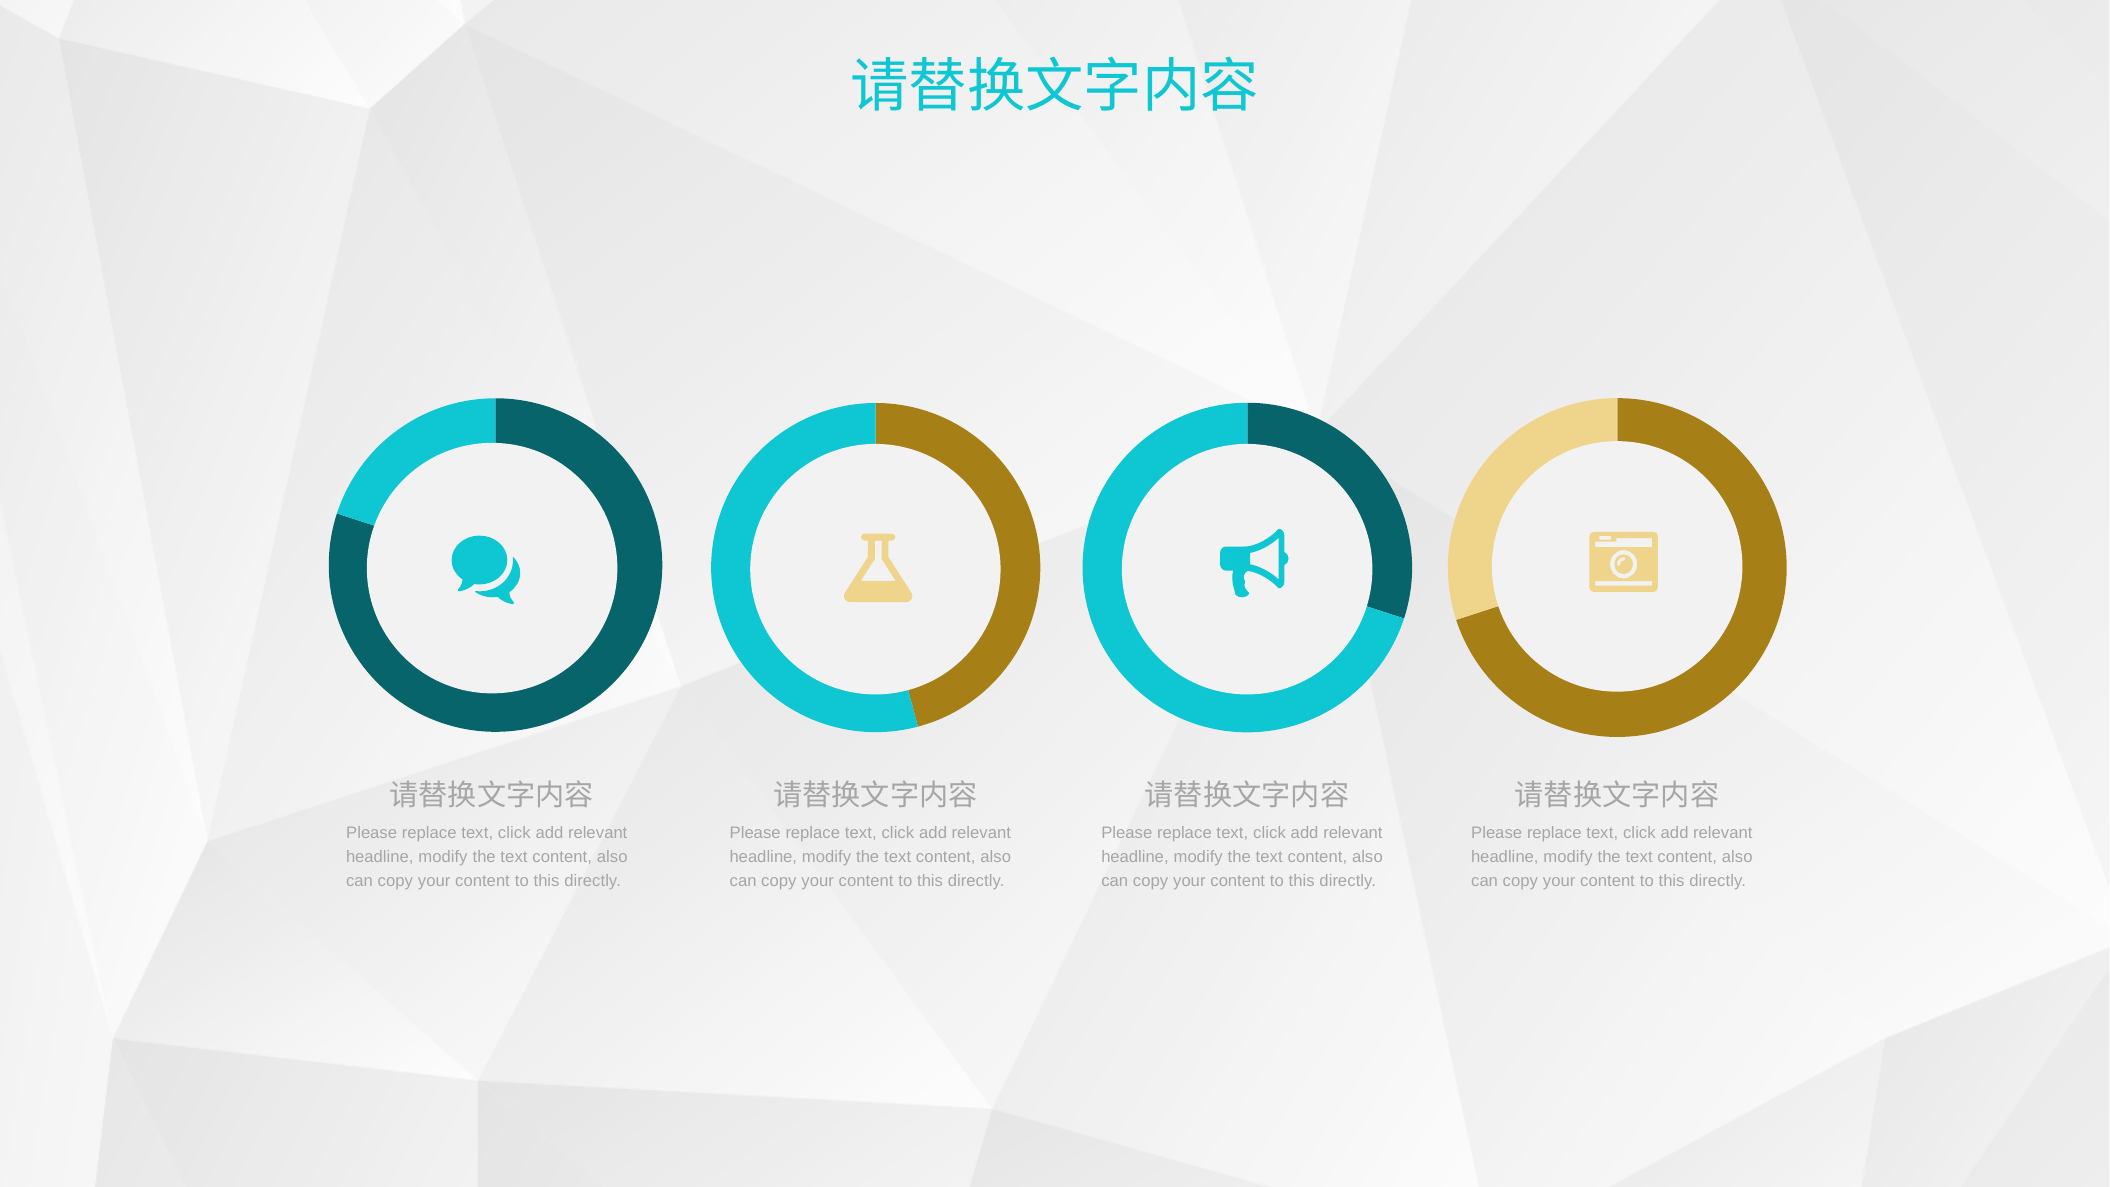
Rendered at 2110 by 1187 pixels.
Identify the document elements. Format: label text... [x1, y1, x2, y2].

text_box 请替换文字内容 [795, 26, 1314, 125]
text_box 请替换文字内容 [346, 776, 638, 812]
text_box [451, 528, 1658, 605]
text_box 请替换文字内容 [1471, 776, 1764, 812]
text_box 请替换文字内容 [729, 776, 1022, 812]
text_box Please replace text, click add relevant headline, modify the text content, also can copy your content to this directly. [1471, 817, 1764, 890]
picture [0, 0, 2110, 1187]
text_box Please replace text, click add relevant headline, modify the text content, also can copy your content to this directly. [1101, 817, 1394, 890]
text_box Please replace text, click add relevant headline, modify the text content, also can copy your content to this directly. [346, 817, 638, 890]
chart [299, 368, 1816, 767]
text_box Please replace text, click add relevant headline, modify the text content, also can copy your content to this directly. [729, 817, 1022, 890]
text_box 请替换文字内容 [1101, 776, 1394, 812]
